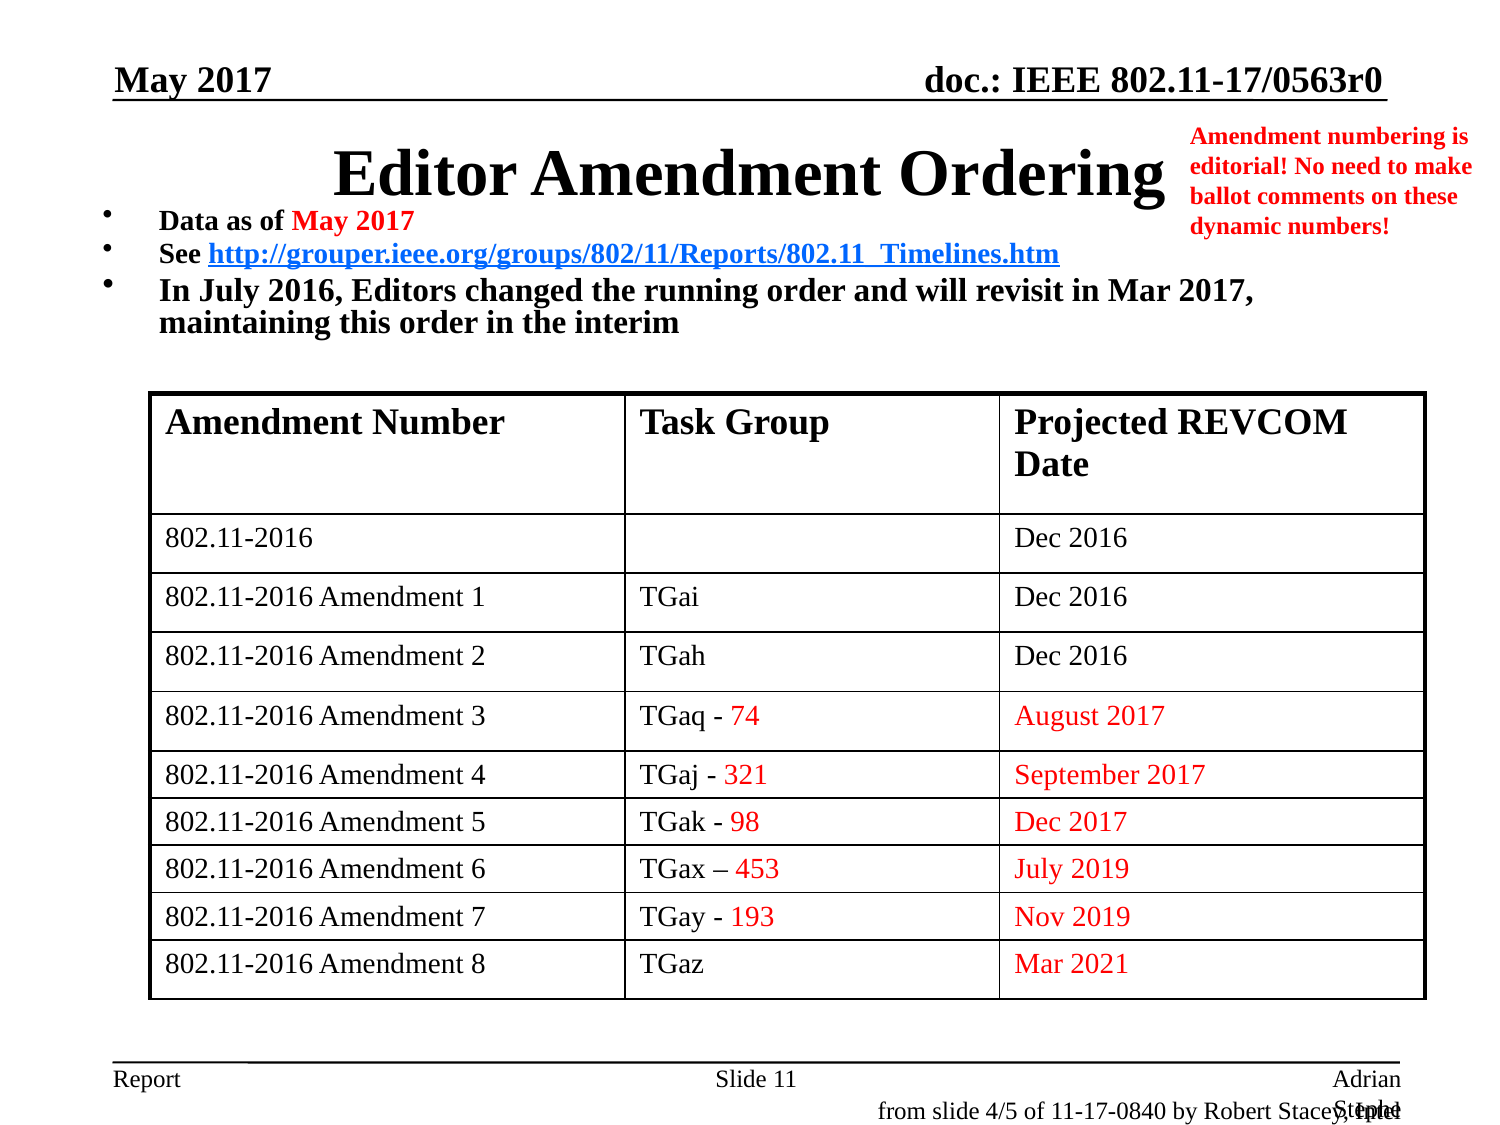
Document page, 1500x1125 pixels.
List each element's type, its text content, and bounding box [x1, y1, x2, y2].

table_cell July 2019 [1000, 846, 1423, 892]
table_header Task Group [626, 396, 999, 513]
table_cell 802.11-2016 Amendment 6 [152, 846, 624, 892]
table_cell TGah [626, 633, 999, 691]
text_box Data as of May 2017 See http://grouper.ieee.org/groups/802/11/Reports/802.11_Timelines.htm In July 2016, Editors changed the running order and will revisit in Mar 2017, maintaining this order in the interim [87, 200, 1388, 388]
table_cell TGaz [626, 941, 999, 998]
table_cell Dec 2016 [1000, 633, 1423, 691]
table_cell 802.11-2016 Amendment 4 [152, 752, 624, 797]
table_cell TGaj - 321 [626, 752, 999, 797]
text_box from slide 4/5 of 11-17-0840 by Robert Stacey, Intel [343, 1087, 1417, 1125]
table_cell 802.11-2016 Amendment 3 [152, 692, 624, 750]
table_cell 802.11-2016 Amendment 1 [152, 574, 624, 631]
table_cell 802.11-2016 Amendment 2 [152, 633, 624, 691]
title Editor Amendment Ordering [112, 112, 1175, 200]
text_box Amendment numbering is editorial! No need to make ballot comments on these dynamic numbers! [1175, 112, 1500, 247]
table_cell [626, 515, 999, 572]
table_cell September 2017 [1000, 752, 1423, 797]
table_cell 802.11-2016 [152, 515, 624, 572]
table_cell TGay - 193 [626, 893, 999, 939]
table_cell Nov 2019 [1000, 893, 1423, 939]
table_cell TGaq - 74 [626, 692, 999, 750]
table_cell 802.11-2016 Amendment 5 [152, 799, 624, 844]
table_cell 802.11-2016 Amendment 7 [152, 893, 624, 939]
table_cell Mar 2021 [1000, 941, 1423, 998]
table_cell TGak - 98 [626, 799, 999, 844]
table_header Projected REVCOM Date [1000, 396, 1423, 513]
table_header Amendment Number [152, 396, 624, 513]
table_cell TGai [626, 574, 999, 631]
footer Adrian Stephens, Intel Corporation [1324, 1061, 1402, 1087]
table_cell 802.11-2016 Amendment 8 [152, 941, 624, 998]
table_cell Dec 2016 [1000, 574, 1423, 631]
table_cell Dec 2016 [1000, 515, 1423, 572]
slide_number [114, 54, 374, 101]
slide_number Slide 11 [714, 1061, 798, 1087]
table_cell TGax – 453 [626, 846, 999, 892]
table_cell August 2017 [1000, 692, 1423, 750]
table_cell Dec 2017 [1000, 799, 1423, 844]
